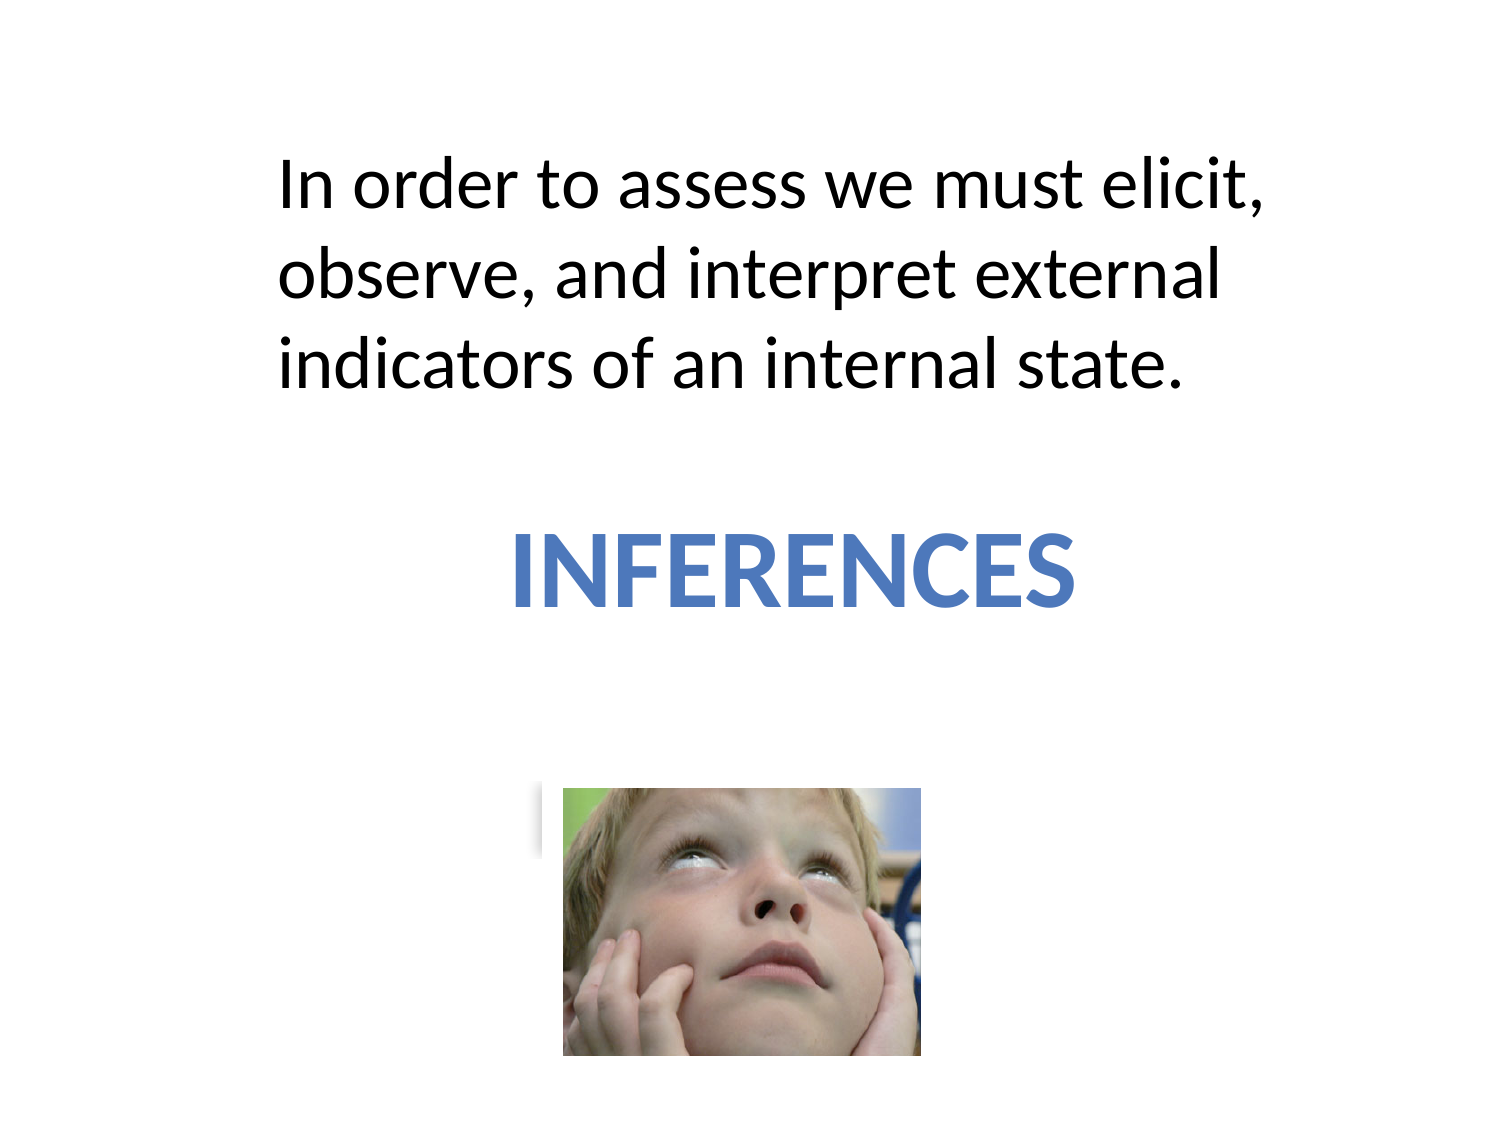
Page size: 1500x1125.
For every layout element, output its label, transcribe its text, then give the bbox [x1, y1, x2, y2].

text_box Inferences [412, 487, 1175, 638]
picture [562, 787, 921, 1057]
text_box In order to assess we must elicit, observe, and interpret external indicators of an internal state. [262, 62, 1325, 575]
